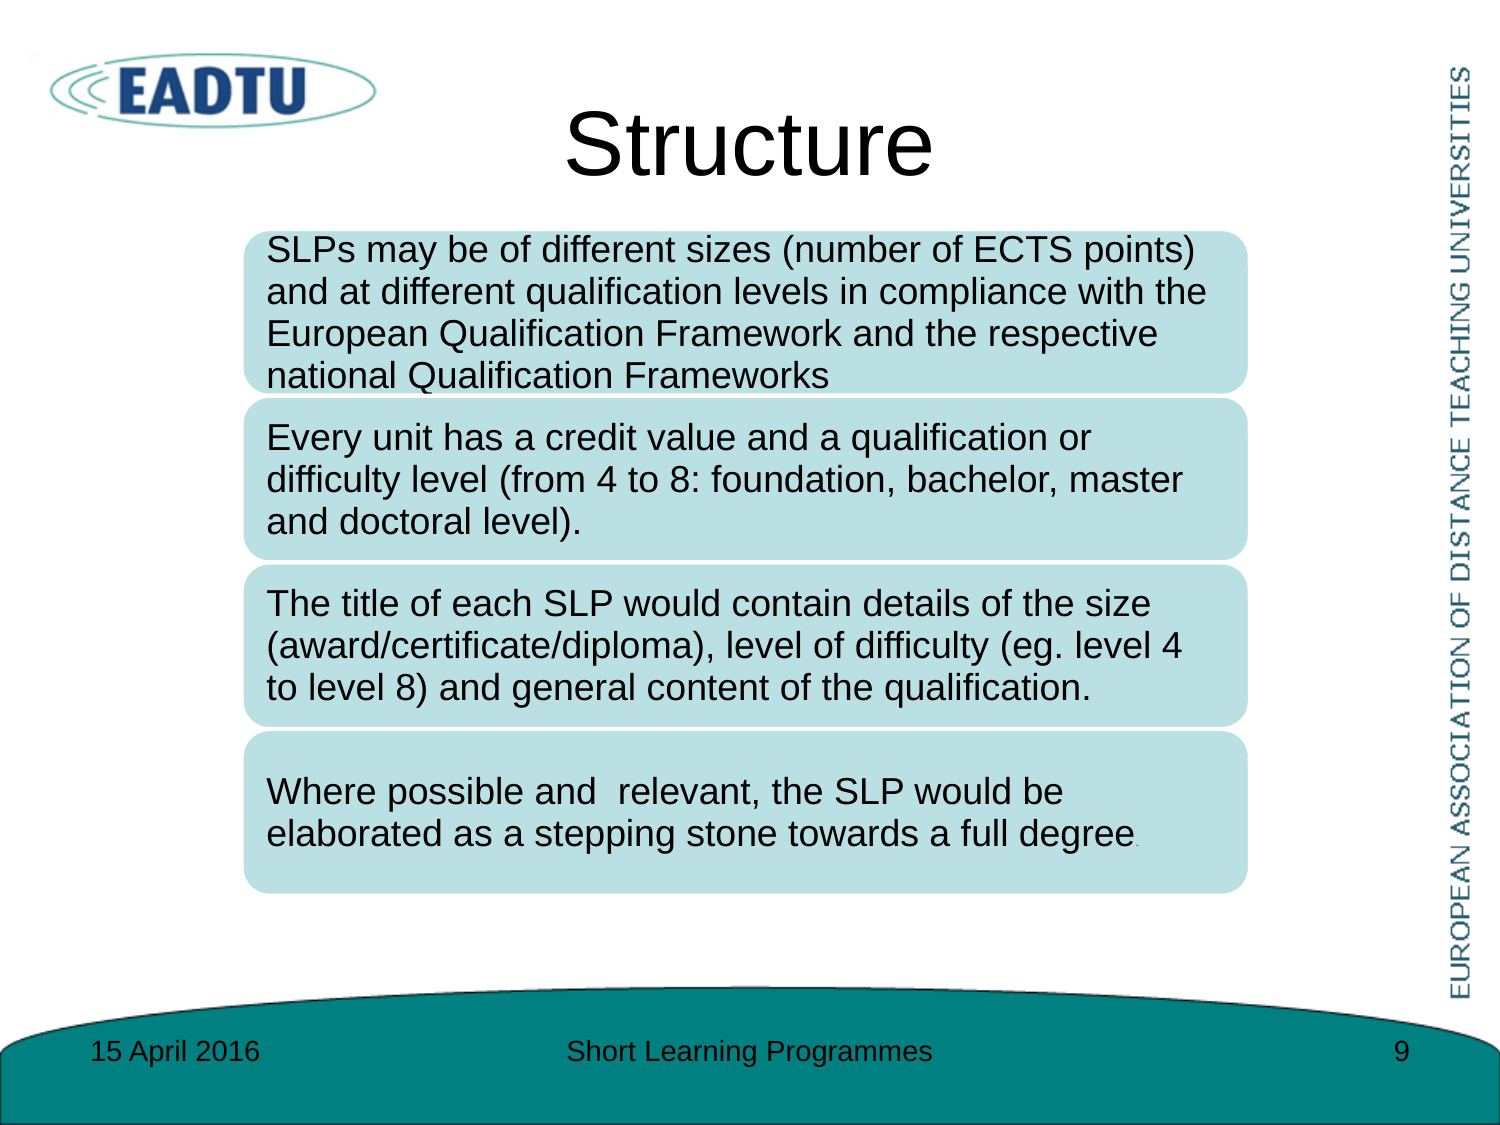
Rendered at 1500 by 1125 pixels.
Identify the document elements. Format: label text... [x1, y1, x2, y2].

footer Short Learning Programmes [512, 1024, 988, 1103]
title Structure [74, 44, 1426, 233]
picture [0, 0, 1500, 1125]
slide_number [74, 1024, 426, 1103]
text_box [241, 228, 1251, 897]
slide_number 9 [1074, 1024, 1426, 1103]
